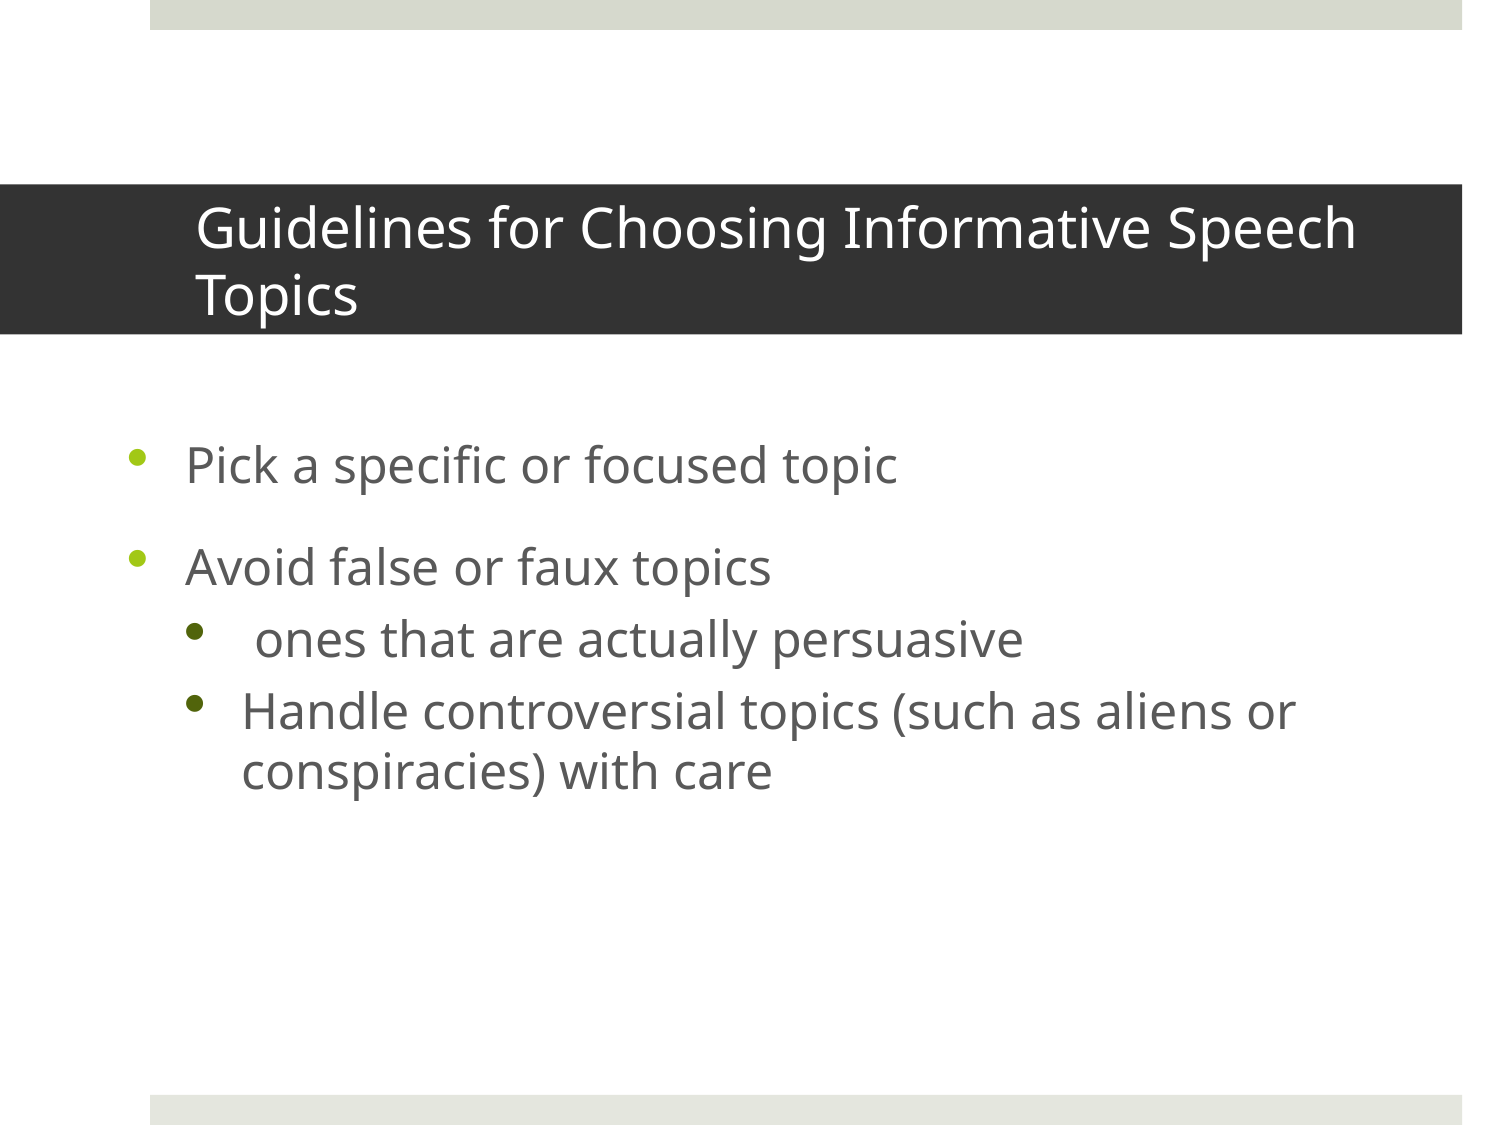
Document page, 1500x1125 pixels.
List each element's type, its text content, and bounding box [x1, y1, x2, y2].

list Pick a specific or focused topic Avoid false or faux topics ones that are actually persuasive Handle controversial topics (such as aliens or conspiracies) with care [114, 425, 1432, 1028]
title Guidelines for Choosing Informative Speech Topics [0, 184, 1463, 335]
